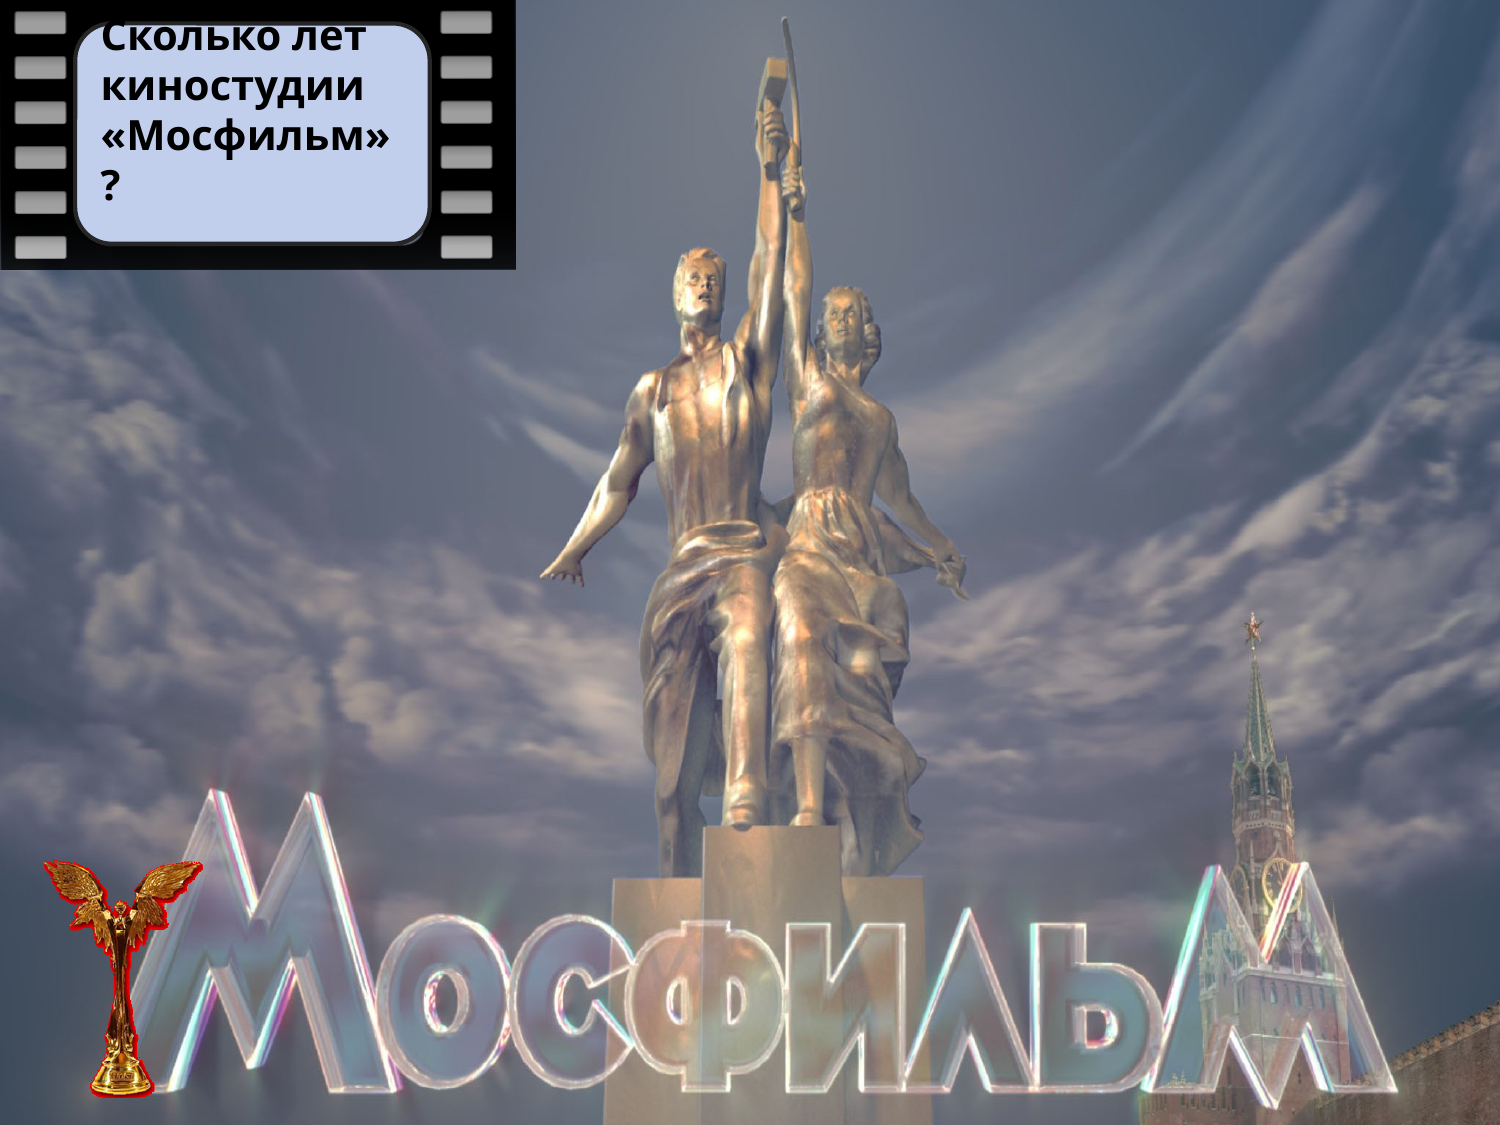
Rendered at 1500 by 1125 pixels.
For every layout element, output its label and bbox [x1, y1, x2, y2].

text_box [0, 0, 516, 270]
picture [0, 0, 1500, 1125]
